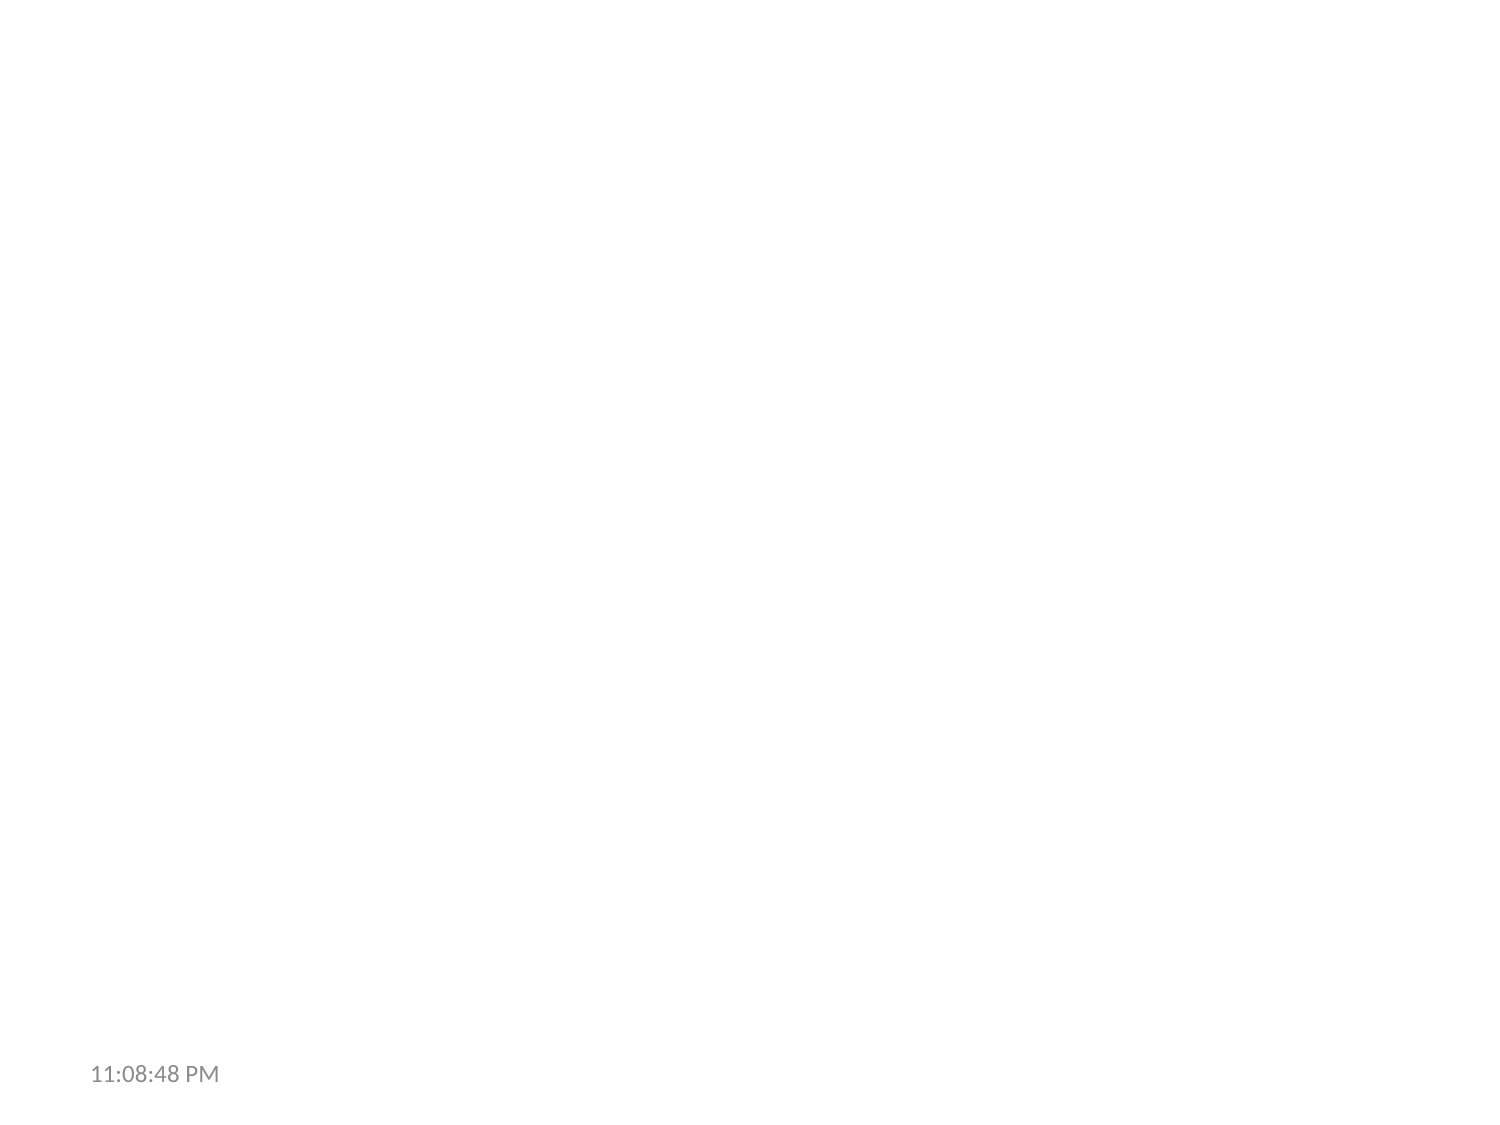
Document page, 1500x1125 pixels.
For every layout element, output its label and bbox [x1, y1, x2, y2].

slide_number [75, 1042, 425, 1103]
